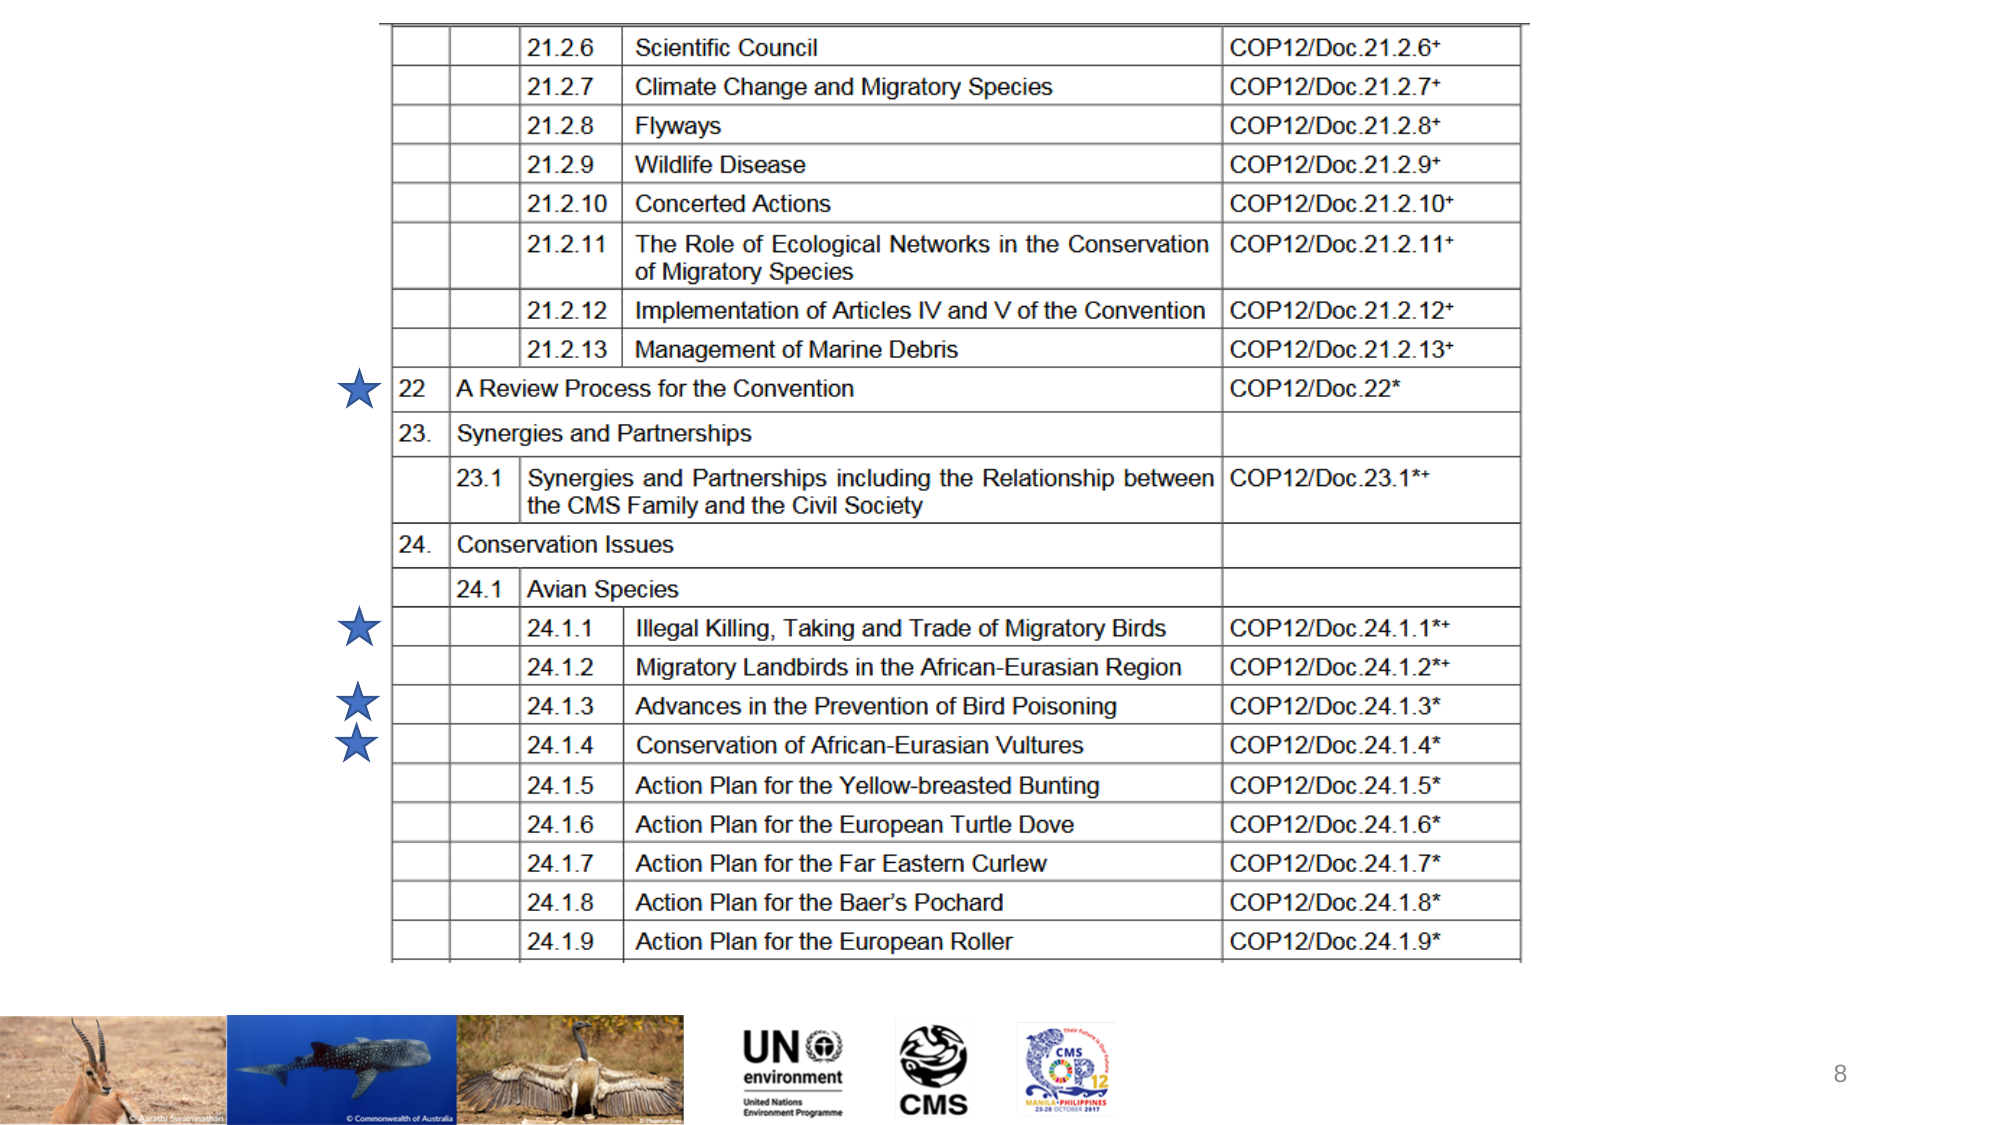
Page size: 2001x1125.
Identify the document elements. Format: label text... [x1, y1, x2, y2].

picture [0, 1011, 1116, 1125]
text_box [337, 605, 379, 647]
picture [379, 23, 1530, 963]
text_box [337, 367, 379, 409]
text_box [334, 721, 379, 763]
text_box [335, 680, 379, 722]
slide_number 8 [1412, 1042, 1863, 1103]
